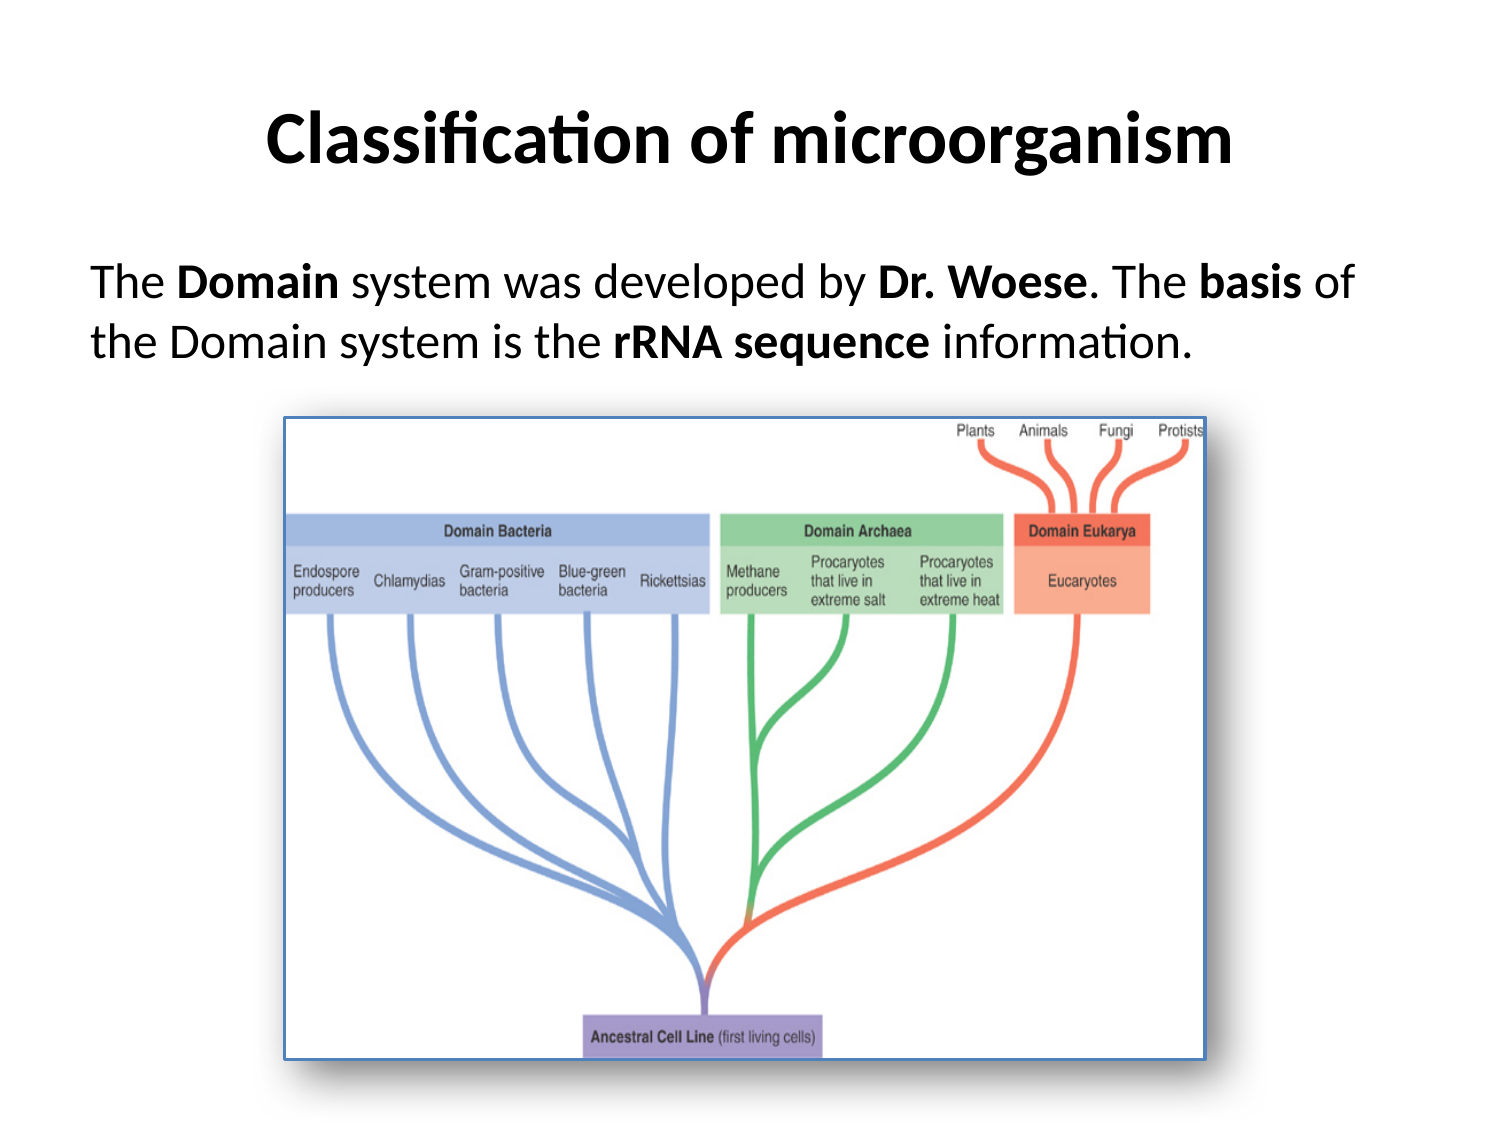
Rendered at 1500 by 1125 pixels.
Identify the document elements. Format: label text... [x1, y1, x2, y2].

text_box The Domain system was developed by Dr. Woese. The basis of the Domain system is the rRNA sequence information. [75, 195, 1380, 421]
text_box Classification of microorganism [251, 80, 1314, 186]
picture [285, 418, 1204, 1058]
